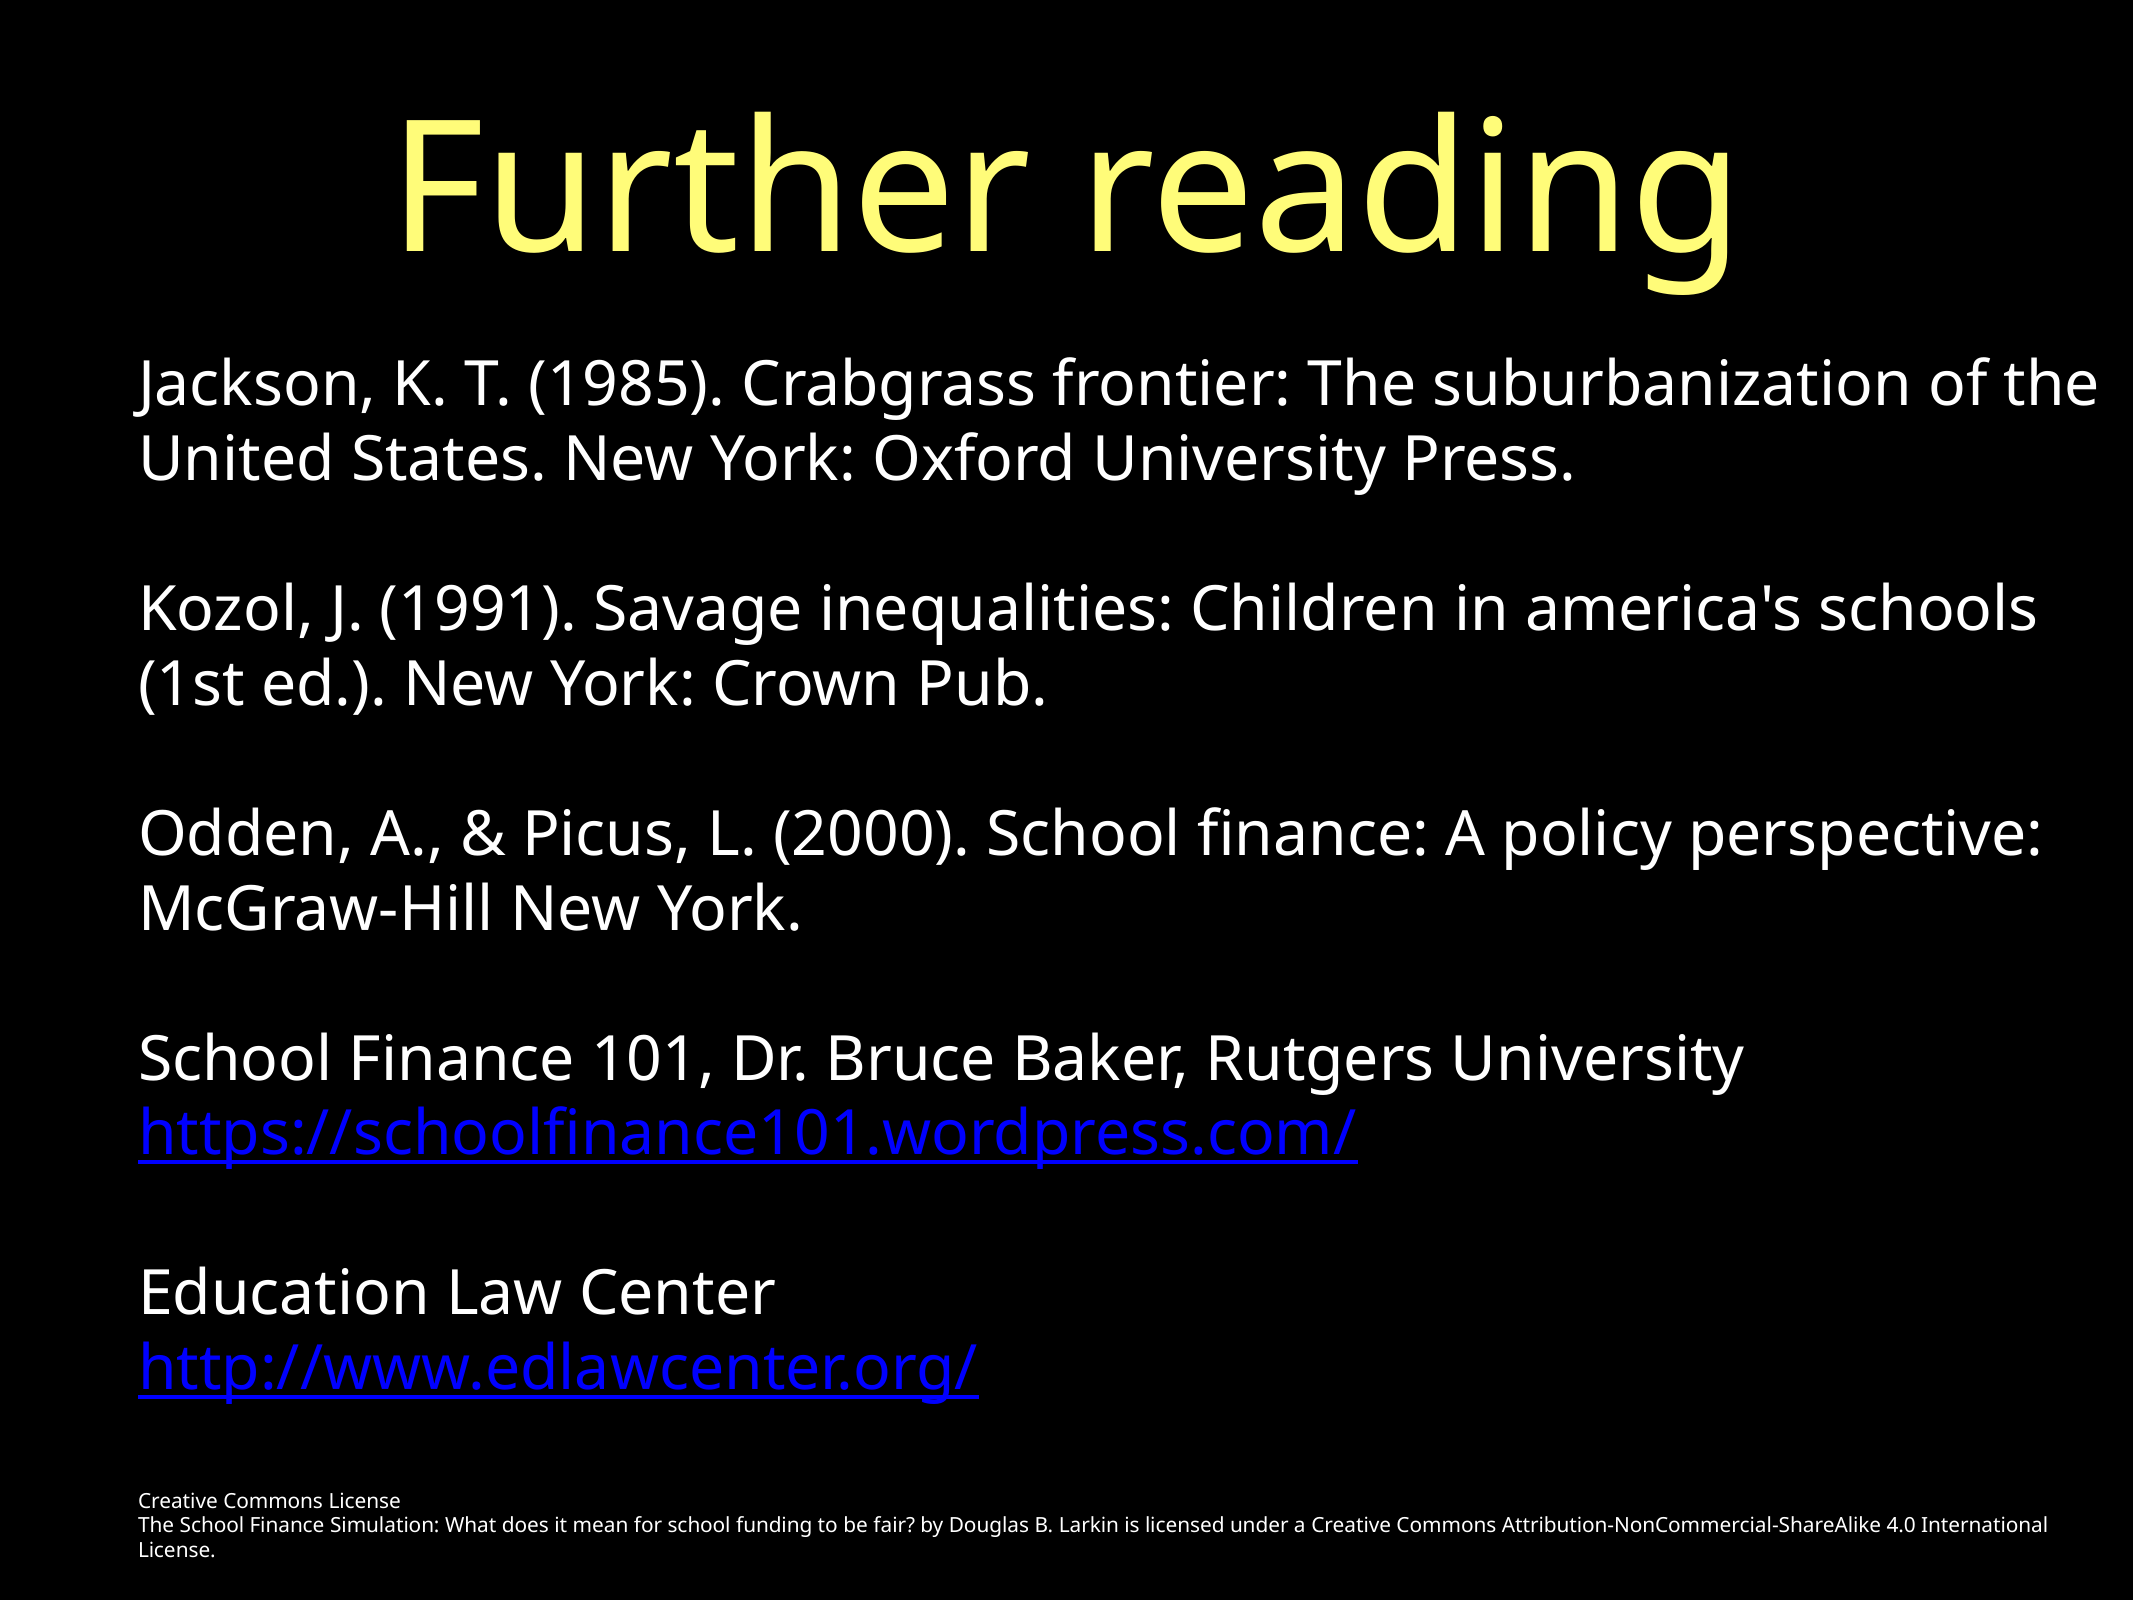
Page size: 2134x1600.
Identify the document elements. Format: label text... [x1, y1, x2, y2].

text_box Jackson, K. T. (1985). Crabgrass frontier: The suburbanization of the United States. New York: Oxford University Press. Kozol, J. (1991). Savage inequalities: Children in america's schools (1st ed.). New York: Crown Pub. Odden, A., & Picus, L. (2000). School finance: A policy perspective: McGraw-Hill New York. School Finance 101, Dr. Bruce Baker, Rutgers University https://schoolfinance101.wordpress.com/ Education Law Center http://www.edlawcenter.org/ Creative Commons License The School Finance Simulation: What does it mean for school funding to be fair? by Douglas B. Larkin is licensed under a Creative Commons Attribution-NonCommercial-ShareAlike 4.0 International License. [129, 334, 2118, 1571]
list Further reading [207, 59, 1926, 298]
